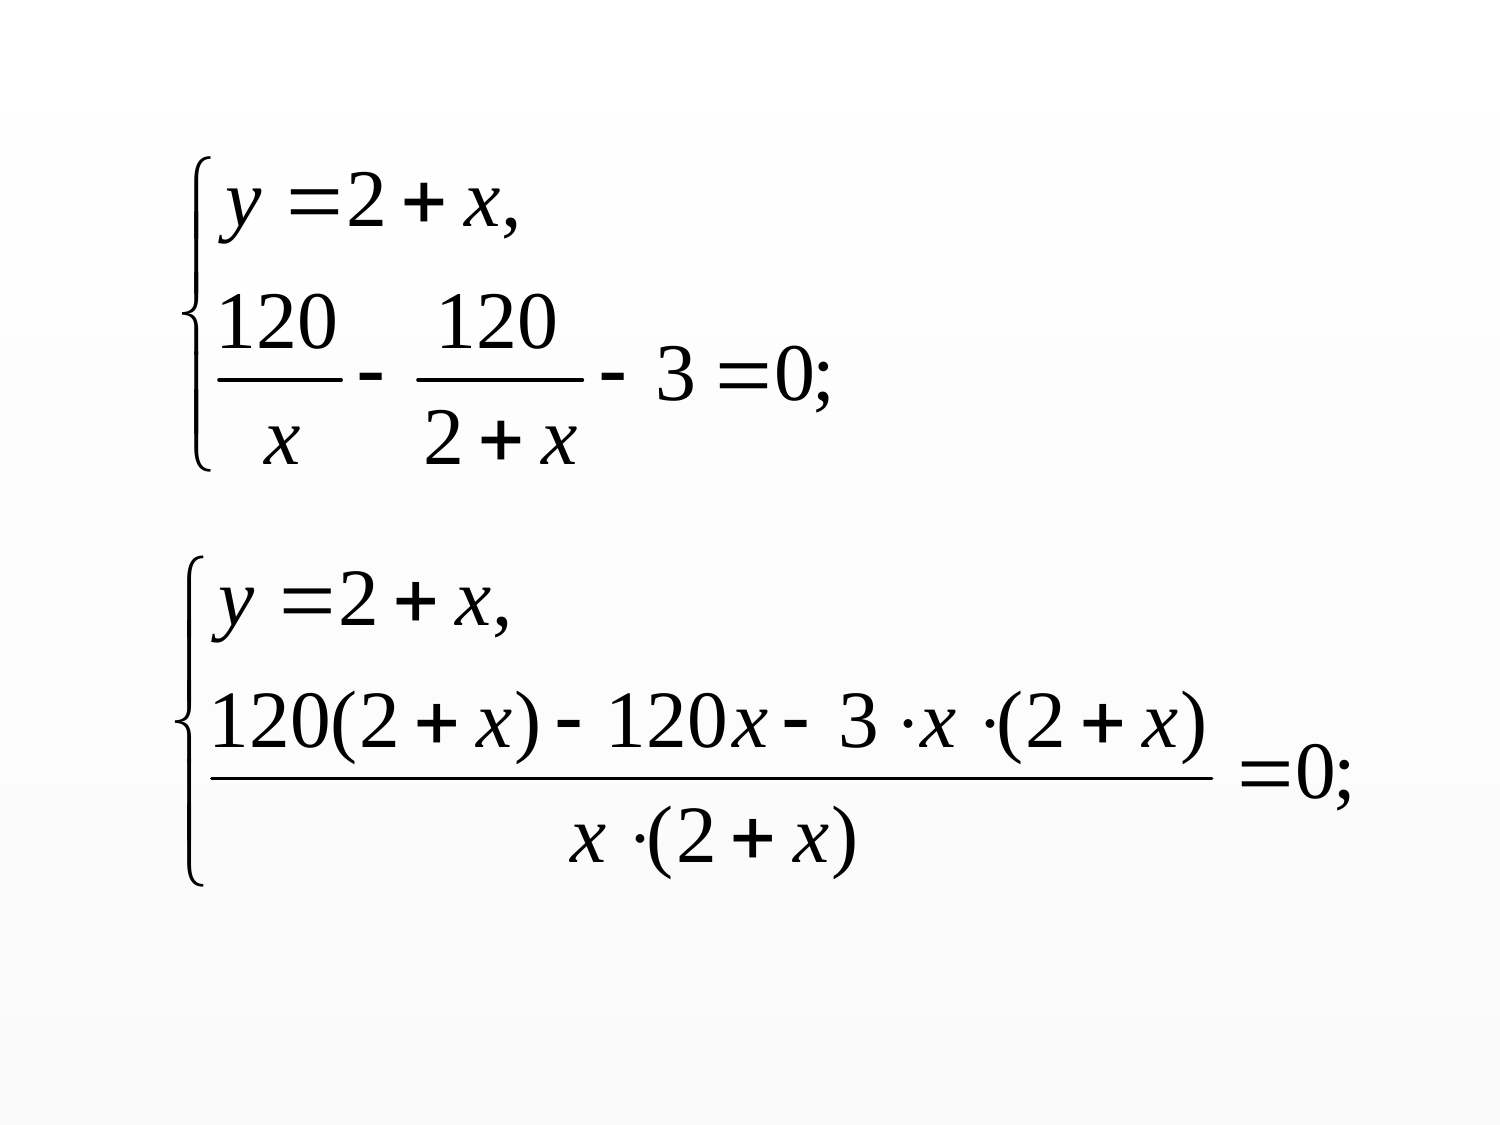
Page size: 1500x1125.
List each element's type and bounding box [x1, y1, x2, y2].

text_box [163, 136, 847, 493]
text_box [157, 538, 1372, 906]
